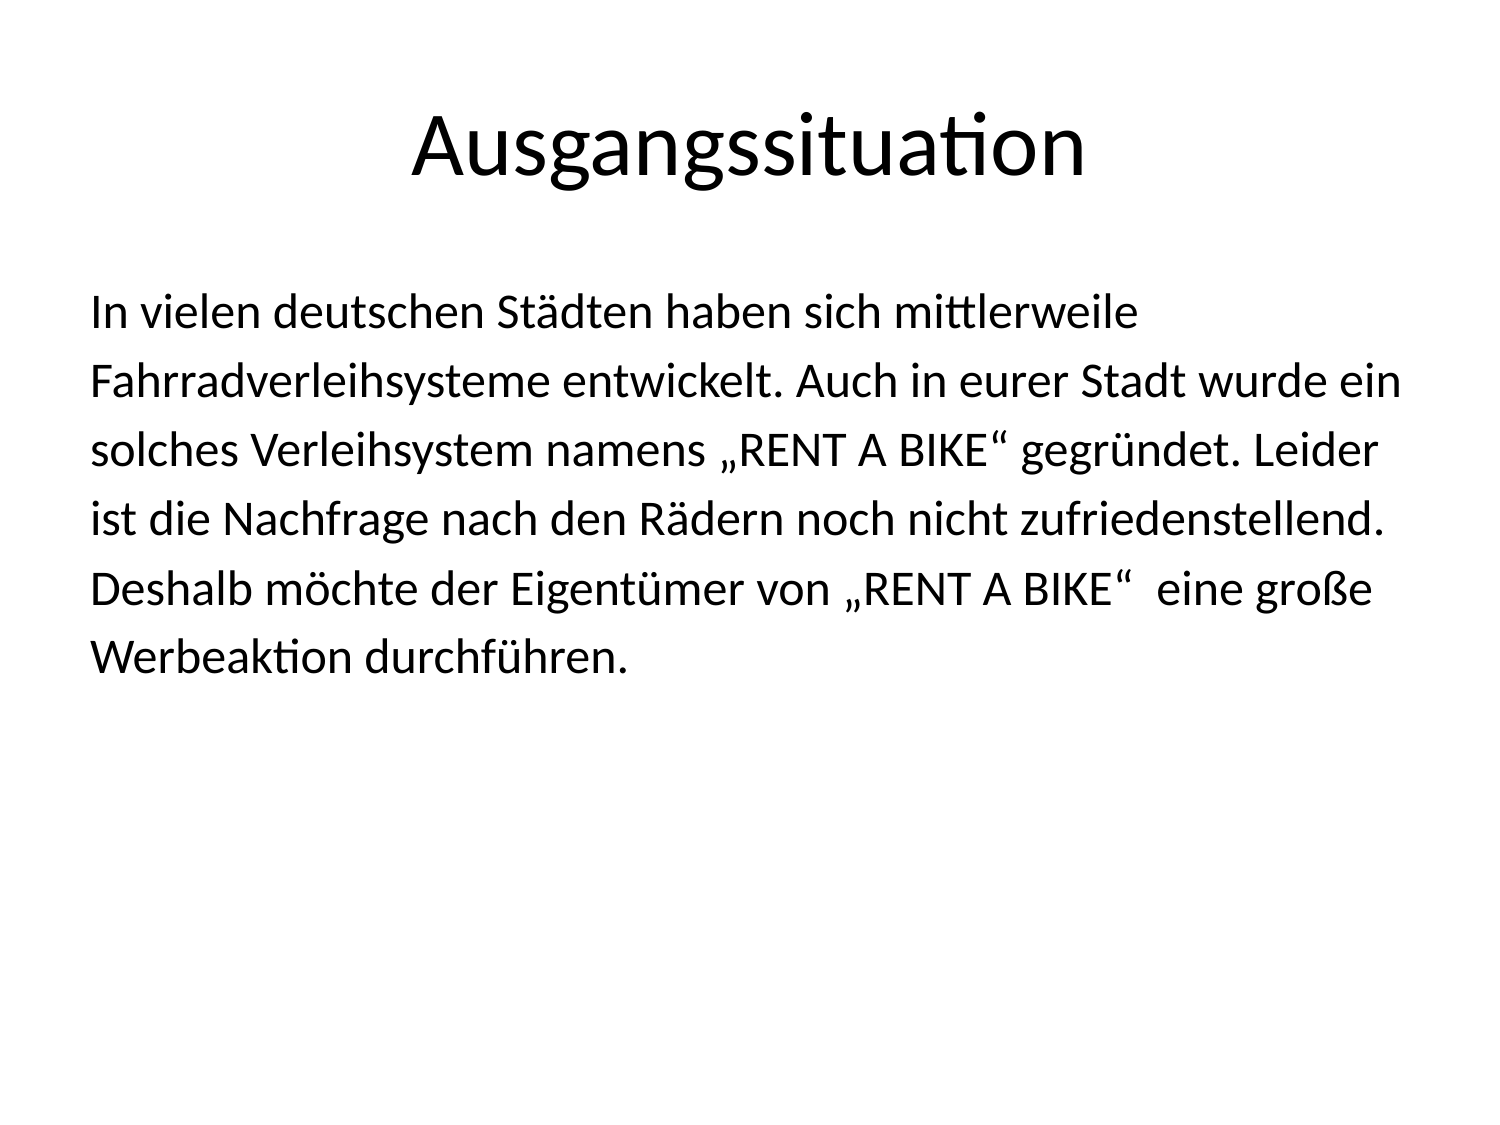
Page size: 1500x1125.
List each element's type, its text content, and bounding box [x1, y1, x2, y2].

list In vielen deutschen Städten haben sich mittlerweile Fahrradverleihsysteme entwickelt. Auch in eurer Stadt wurde ein solches Verleihsystem namens „RENT A BIKE“ gegründet. Leider ist die Nachfrage nach den Rädern noch nicht zufriedenstellend. Deshalb möchte der Eigentümer von „RENT A BIKE“ eine große Werbeaktion durchführen. [75, 262, 1425, 1005]
title Ausgangssituation [75, 45, 1425, 233]
